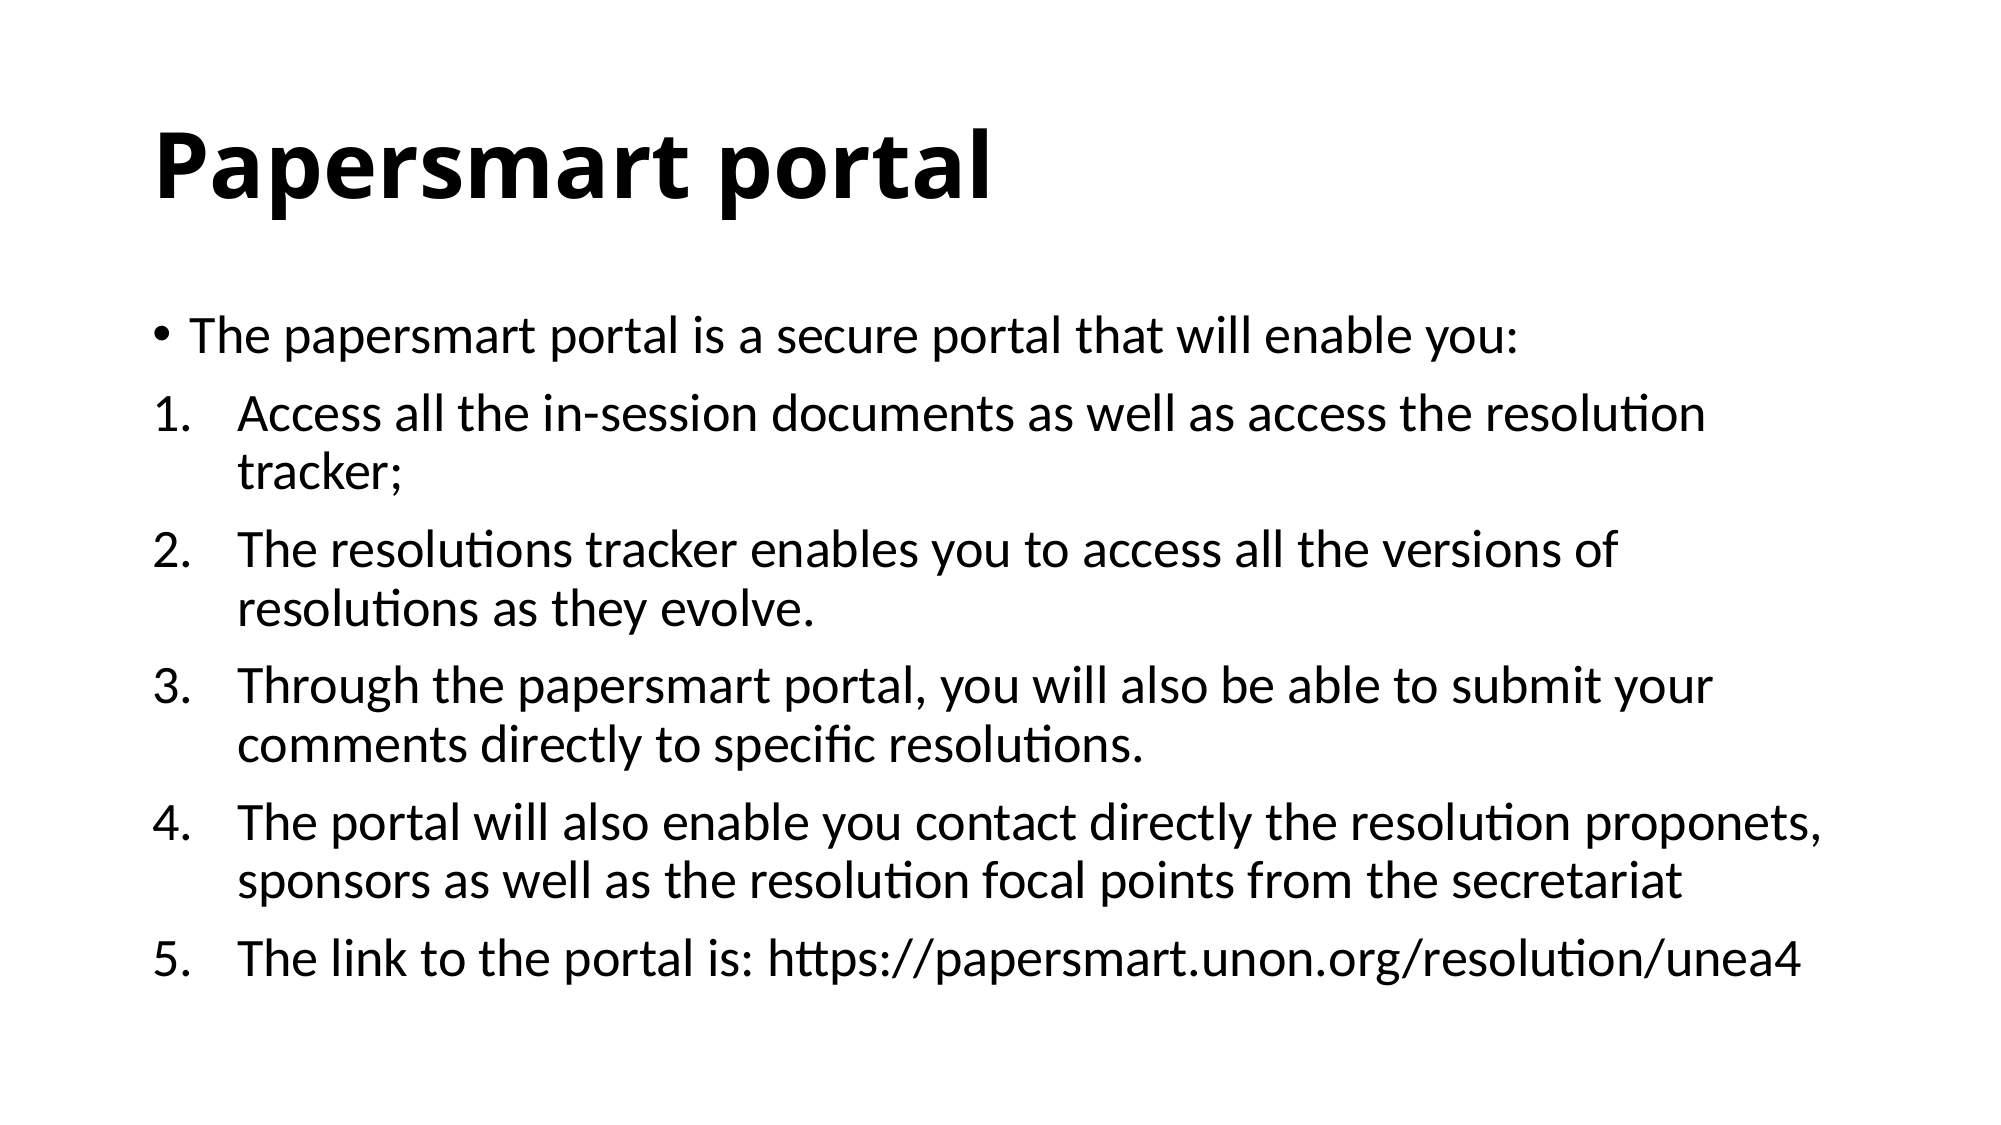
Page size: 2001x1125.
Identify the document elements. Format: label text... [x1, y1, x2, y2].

title Papersmart portal [137, 59, 1863, 278]
list The papersmart portal is a secure portal that will enable you: Access all the in-session documents as well as access the resolution tracker; The resolutions tracker enables you to access all the versions of resolutions as they evolve. Through the papersmart portal, you will also be able to submit your comments directly to specific resolutions. The portal will also enable you contact directly the resolution proponets, sponsors as well as the resolution focal points from the secretariat The link to the portal is: https://papersmart.unon.org/resolution/unea4 [137, 299, 1863, 1014]
